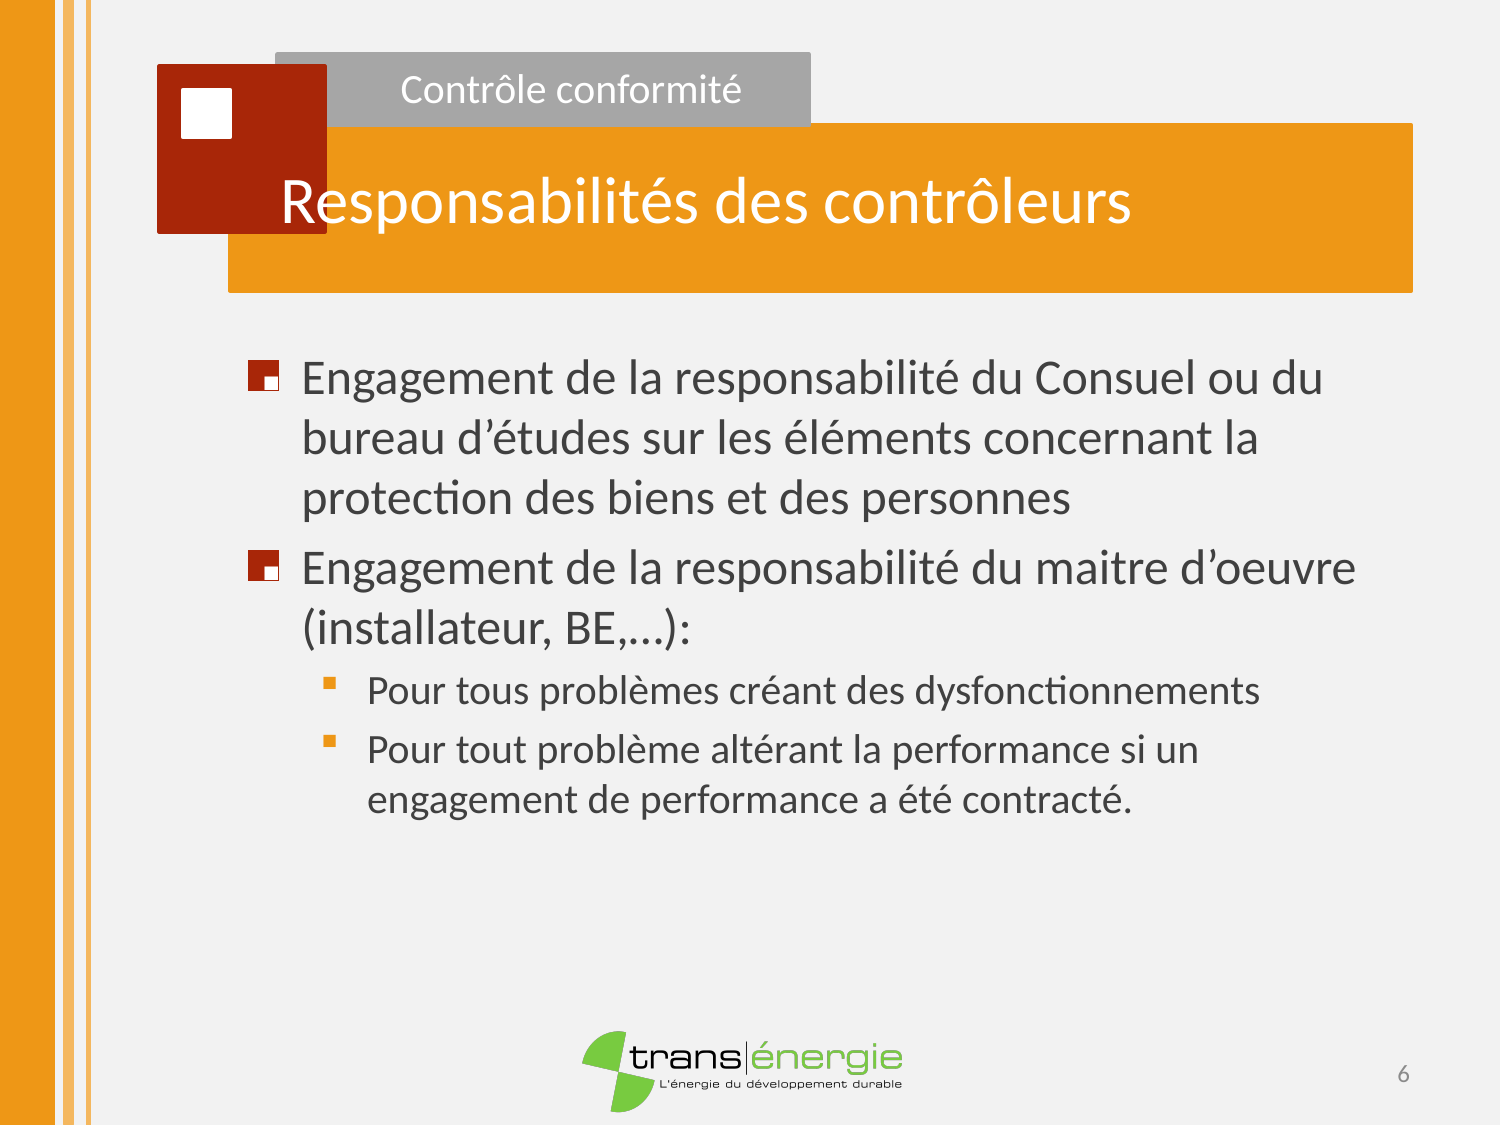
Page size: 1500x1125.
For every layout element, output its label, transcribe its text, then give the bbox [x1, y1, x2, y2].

picture [571, 1025, 912, 1042]
slide_number 6 [1074, 1042, 1425, 1103]
list Contrôle conformité [331, 54, 812, 126]
list Responsabilités des contrôleurs [265, 149, 1400, 268]
footer [512, 1042, 988, 1103]
list Engagement de la responsabilité du Consuel ou du bureau d’études sur les éléments concernant la protection des biens et des personnes Engagement de la responsabilité du maitre d’oeuvre (installateur, BE,…): Pour tous problèmes créant des dysfonctionnements Pour tout problème altérant la performance si un engagement de performance a été contracté. [230, 337, 1412, 1008]
picture [245, 547, 281, 583]
picture [571, 1103, 912, 1118]
picture [245, 357, 281, 393]
